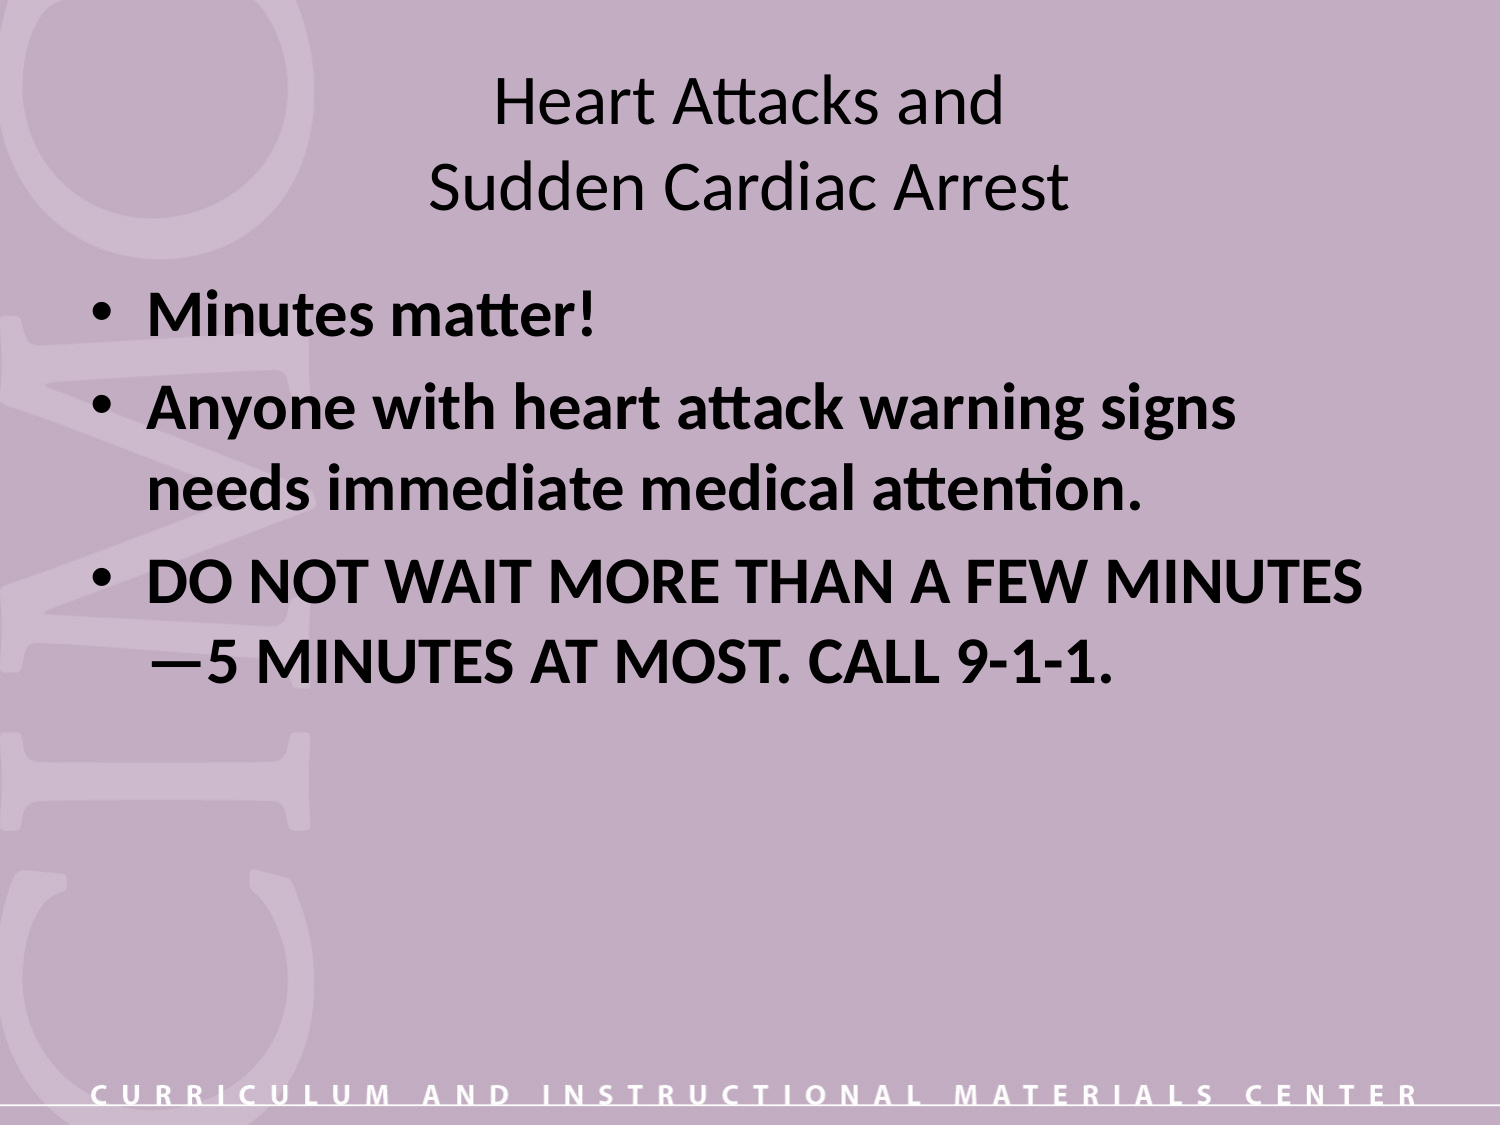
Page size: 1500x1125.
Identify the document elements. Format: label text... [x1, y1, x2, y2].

title Heart Attacks and Sudden Cardiac Arrest [75, 45, 1425, 233]
picture [0, 0, 1500, 1125]
list Minutes matter! Anyone with heart attack warning signs needs immediate medical attention. DO NOT WAIT MORE THAN A FEW MINUTES—5 MINUTES AT MOST. CALL 9-1-1. [75, 262, 1425, 1005]
